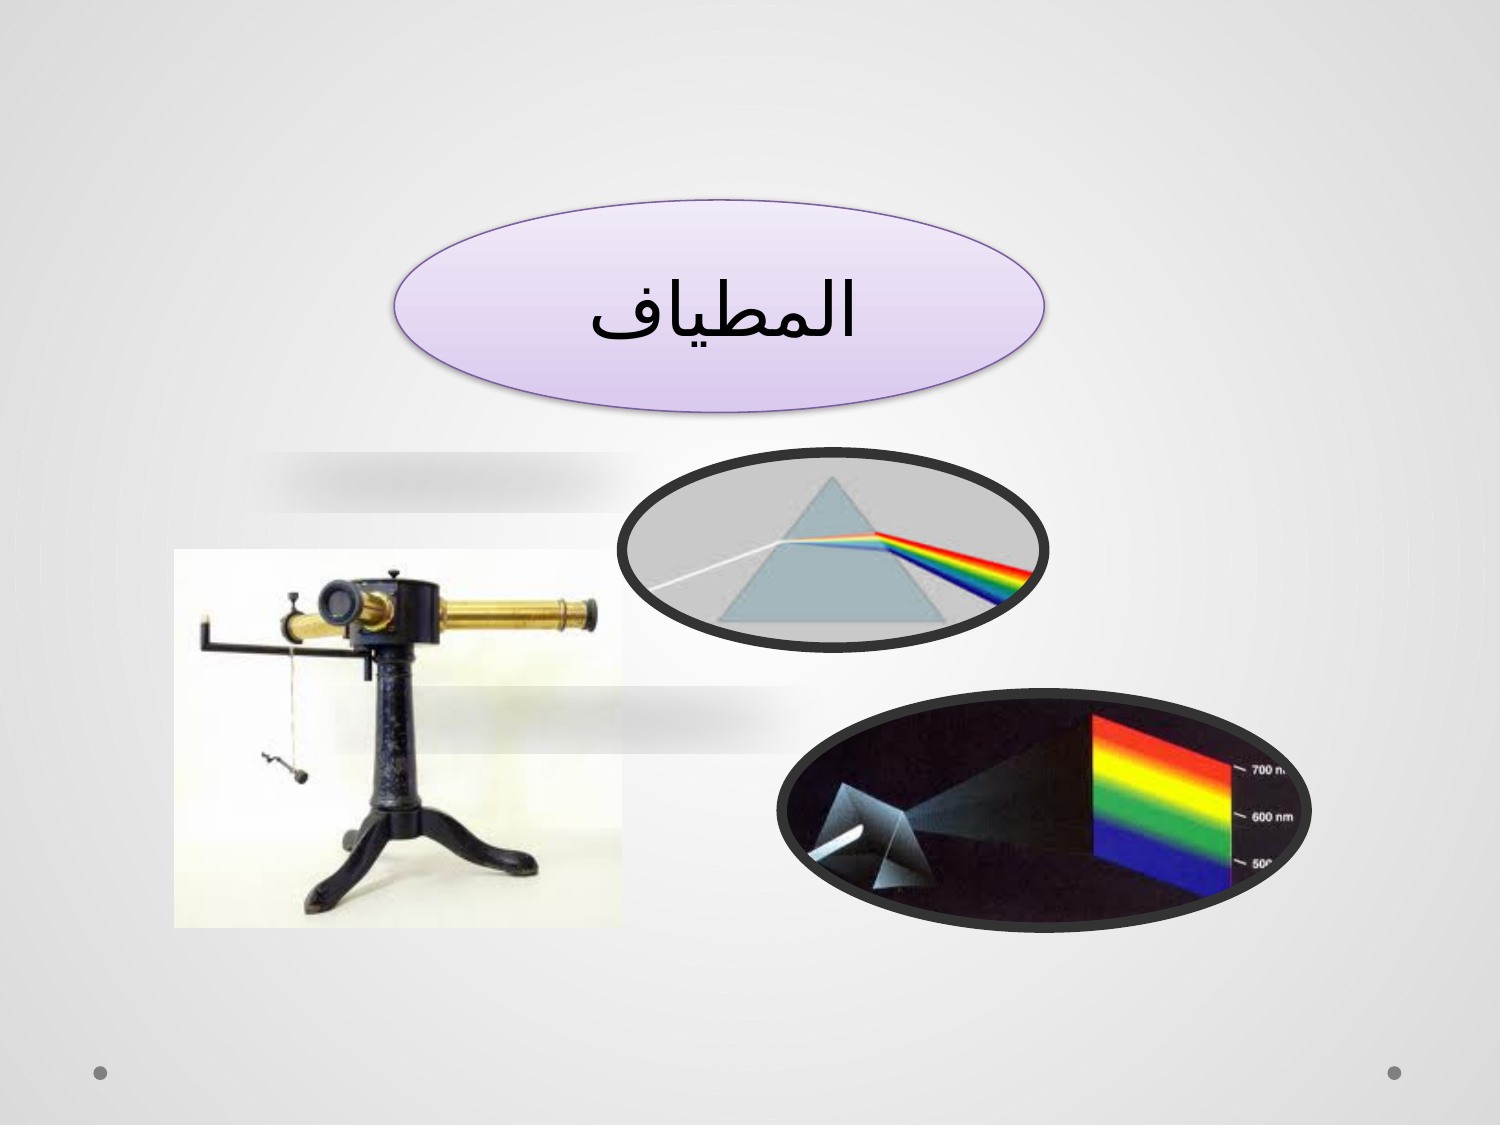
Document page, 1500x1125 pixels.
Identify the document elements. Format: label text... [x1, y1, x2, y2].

picture [781, 692, 1307, 928]
text_box المطياف [393, 199, 1046, 414]
picture [173, 452, 1045, 928]
